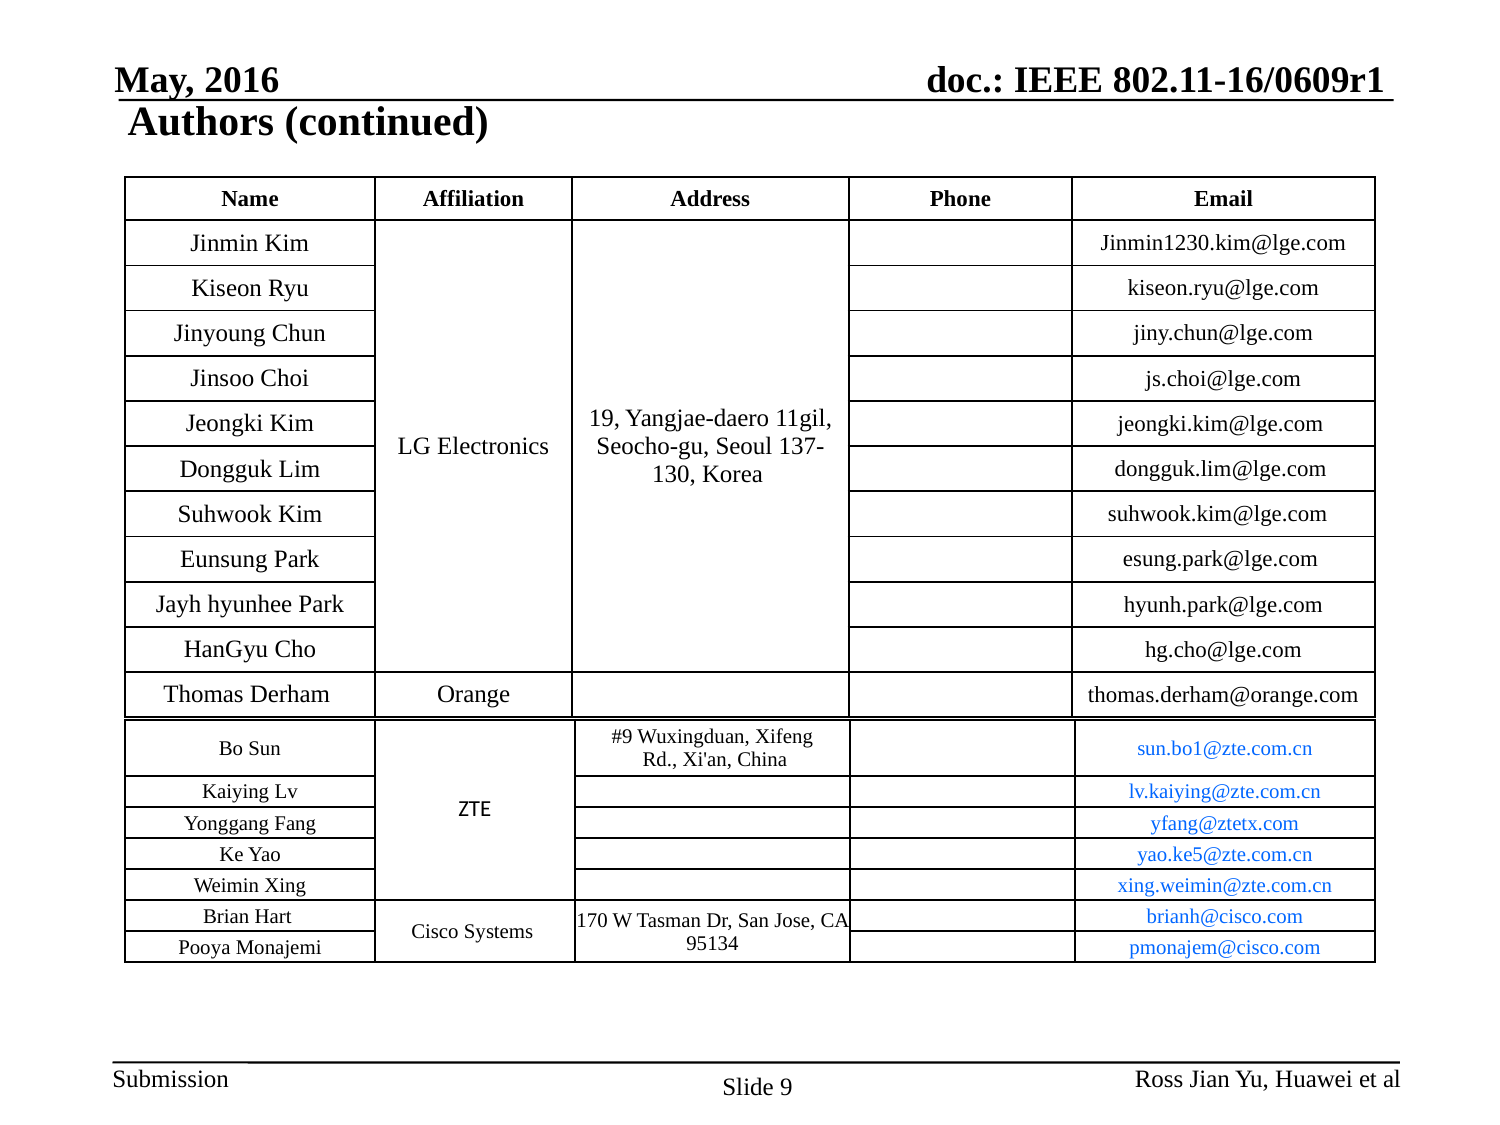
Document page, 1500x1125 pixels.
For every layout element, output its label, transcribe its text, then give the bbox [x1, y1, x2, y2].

table_cell Thomas Derham [126, 673, 374, 716]
table_cell thomas.derham@orange.com [1073, 673, 1374, 716]
table_cell [576, 808, 849, 837]
table_cell 19, Yangjae-daero 11gil, Seocho-gu, Seoul 137-130, Korea [573, 221, 848, 671]
table_cell [850, 221, 1071, 265]
table_cell brianh@cisco.com [1076, 901, 1374, 930]
table_header Name [126, 178, 374, 219]
table_cell jiny.chun@lge.com [1073, 311, 1374, 355]
table_cell Weimin Xing [126, 870, 374, 899]
table_cell [850, 447, 1071, 490]
table_cell 170 W Tasman Dr, San Jose, CA 95134 [576, 901, 849, 961]
table_cell Jinmin1230.kim@lge.com [1073, 221, 1374, 265]
table_cell [851, 932, 1074, 961]
table_cell Eunsung Park [126, 537, 374, 581]
table_cell Jinyoung Chun [126, 311, 374, 355]
table_cell HanGyu Cho [126, 628, 374, 671]
table_cell Cisco Systems [376, 901, 574, 961]
table_cell [576, 777, 849, 806]
table_header Email [1073, 178, 1374, 219]
table_cell Jeongki Kim [126, 402, 374, 445]
table_cell yfang@ztetx.com [1076, 808, 1374, 837]
table_cell [850, 673, 1071, 716]
table_cell suhwook.kim@lge.com [1073, 492, 1374, 536]
table_cell esung.park@lge.com [1073, 537, 1374, 581]
table_cell Jinmin Kim [126, 221, 374, 265]
table_cell yao.ke5@zte.com.cn [1076, 839, 1374, 868]
table_cell LG Electronics [376, 221, 571, 671]
table_cell [851, 839, 1074, 868]
table_cell Kaiying Lv [126, 777, 374, 806]
table_cell Dongguk Lim [126, 447, 374, 490]
table_cell Jinsoo Choi [126, 357, 374, 400]
table_cell Kiseon Ryu [126, 266, 374, 310]
table_cell Jayh hyunhee Park [126, 583, 374, 626]
table_header Phone [850, 178, 1071, 219]
table_cell jeongki.kim@lge.com [1073, 402, 1374, 445]
table_header Address [573, 178, 848, 219]
title Authors (continued) [112, 99, 1388, 138]
table_cell xing.weimin@zte.com.cn [1076, 870, 1374, 899]
table_cell kiseon.ryu@lge.com [1073, 266, 1374, 310]
slide_number Slide 9 [713, 1069, 802, 1101]
table_cell Yonggang Fang [126, 808, 374, 837]
table_cell [850, 357, 1071, 400]
table_cell dongguk.lim@lge.com [1073, 447, 1374, 490]
table_cell Pooya Monajemi [126, 932, 374, 961]
table_cell [576, 870, 849, 899]
table_cell Ke Yao [126, 839, 374, 868]
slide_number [114, 54, 281, 99]
table_cell Suhwook Kim [126, 492, 374, 536]
table_cell [850, 628, 1071, 671]
table_cell [576, 839, 849, 868]
table_header ZTE [376, 721, 574, 899]
table_cell [850, 492, 1071, 536]
table_cell js.choi@lge.com [1073, 357, 1374, 400]
table_cell hg.cho@lge.com [1073, 628, 1374, 671]
table_header Bo Sun [126, 721, 374, 775]
table_cell Brian Hart [126, 901, 374, 930]
table_cell hyunh.park@lge.com [1073, 583, 1374, 626]
table_cell pmonajem@cisco.com [1076, 932, 1374, 961]
table_cell [851, 870, 1074, 899]
table_cell Orange [376, 673, 571, 716]
table_cell [573, 673, 848, 716]
table_header sun.bo1@zte.com.cn [1076, 721, 1374, 775]
table_cell [851, 777, 1074, 806]
table_cell [850, 402, 1071, 445]
table_cell [851, 808, 1074, 837]
table_header [851, 721, 1074, 775]
table_header Affiliation [376, 178, 571, 219]
table_cell [850, 537, 1071, 581]
footer Ross Jian Yu, Huawei et al [1131, 1061, 1402, 1125]
table_header #9 Wuxingduan, Xifeng Rd., Xi'an, China [576, 721, 849, 775]
table_cell [850, 266, 1071, 310]
table_cell [850, 311, 1071, 355]
table_cell [851, 901, 1074, 930]
table_cell [850, 583, 1071, 626]
table_cell lv.kaiying@zte.com.cn [1076, 777, 1374, 806]
